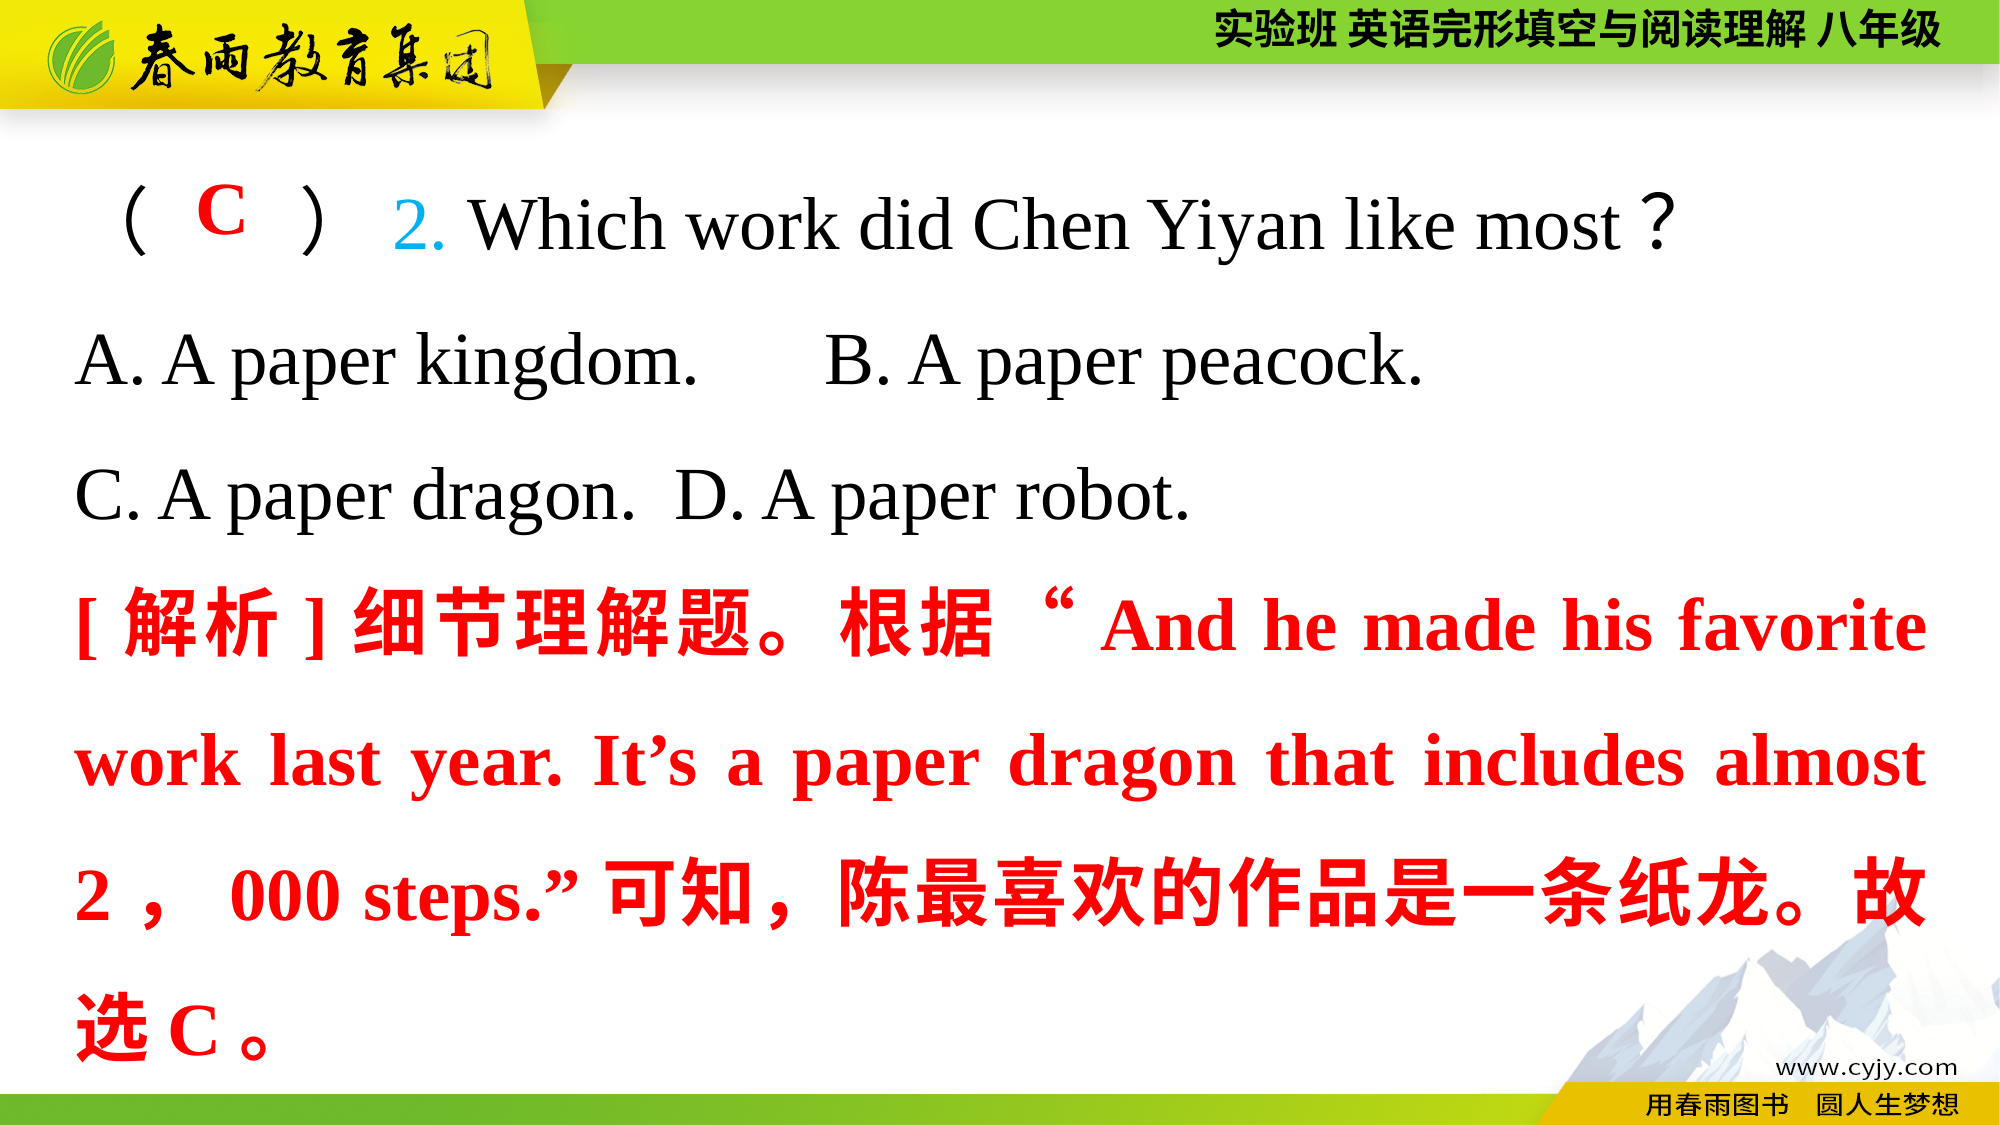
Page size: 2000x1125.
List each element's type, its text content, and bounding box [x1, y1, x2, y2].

text_box C [180, 151, 265, 257]
list （ ）2. Which work did Chen Yiyan like most？ A. A paper kingdom. B. A paper peacock. C. A paper dragon. D. A paper robot. [59, 122, 1944, 523]
picture [0, 0, 2000, 1125]
text_box [解析]细节理解题。根据“And he made his favorite work last year. It’s a paper dragon that includes almost 2，000 steps.”可知，陈最喜欢的作品是一条纸龙。故选C。 [59, 523, 1944, 1079]
